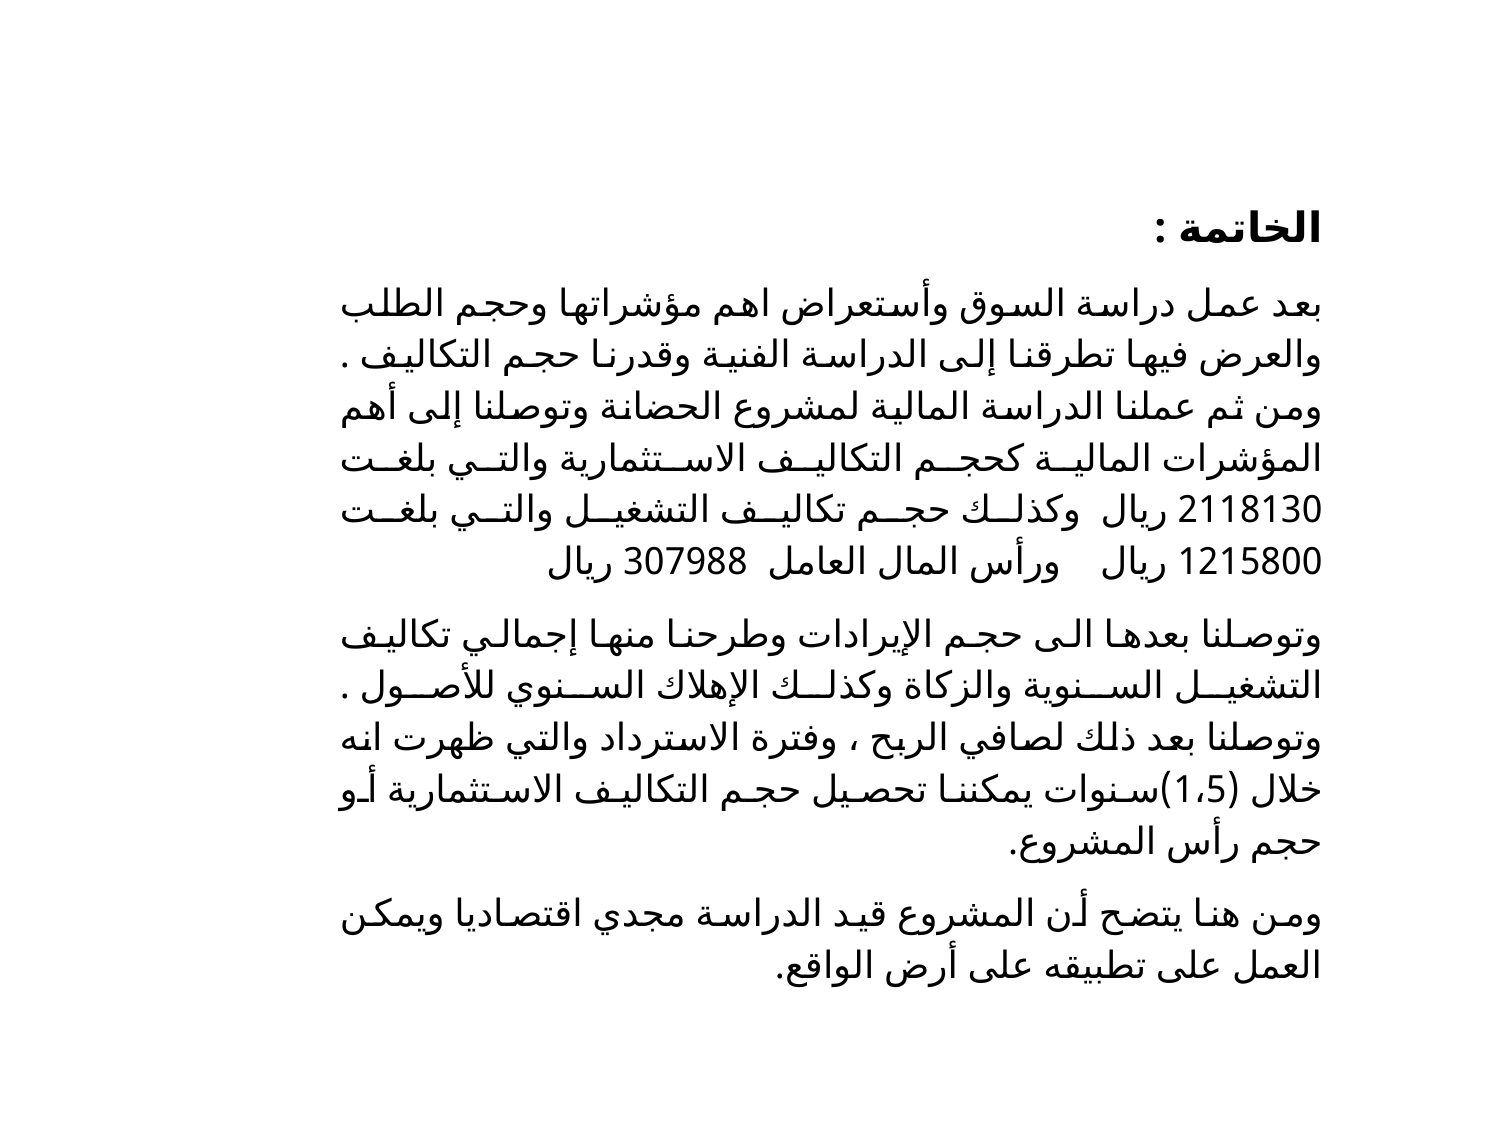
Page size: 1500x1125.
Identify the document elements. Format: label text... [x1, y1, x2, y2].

text_box الخاتمة : بعد عمل دراسة السوق وأستعراض اهم مؤشراتها وحجم الطلب والعرض فيها تطرقنا إلى الدراسة الفنية وقدرنا حجم التكاليف . ومن ثم عملنا الدراسة المالية لمشروع الحضانة وتوصلنا إلى أهم المؤشرات المالية كحجم التكاليف الاستثمارية والتي بلغت 2118130 ريال وكذلك حجم تكاليف التشغيل والتي بلغت 1215800 ريال ورأس المال العامل 307988 ريال وتوصلنا بعدها الى حجم الإيرادات وطرحنا منها إجمالي تكاليف التشغيل السنوية والزكاة وكذلك الإهلاك السنوي للأصول . وتوصلنا بعد ذلك لصافي الربح ، وفترة الاسترداد والتي ظهرت انه خلال (1،5)سنوات يمكننا تحصيل حجم التكاليف الاستثمارية أو حجم رأس المشروع. ومن هنا يتضح أن المشروع قيد الدراسة مجدي اقتصاديا ويمكن العمل على تطبيقه على أرض الواقع. [324, 125, 1338, 1068]
